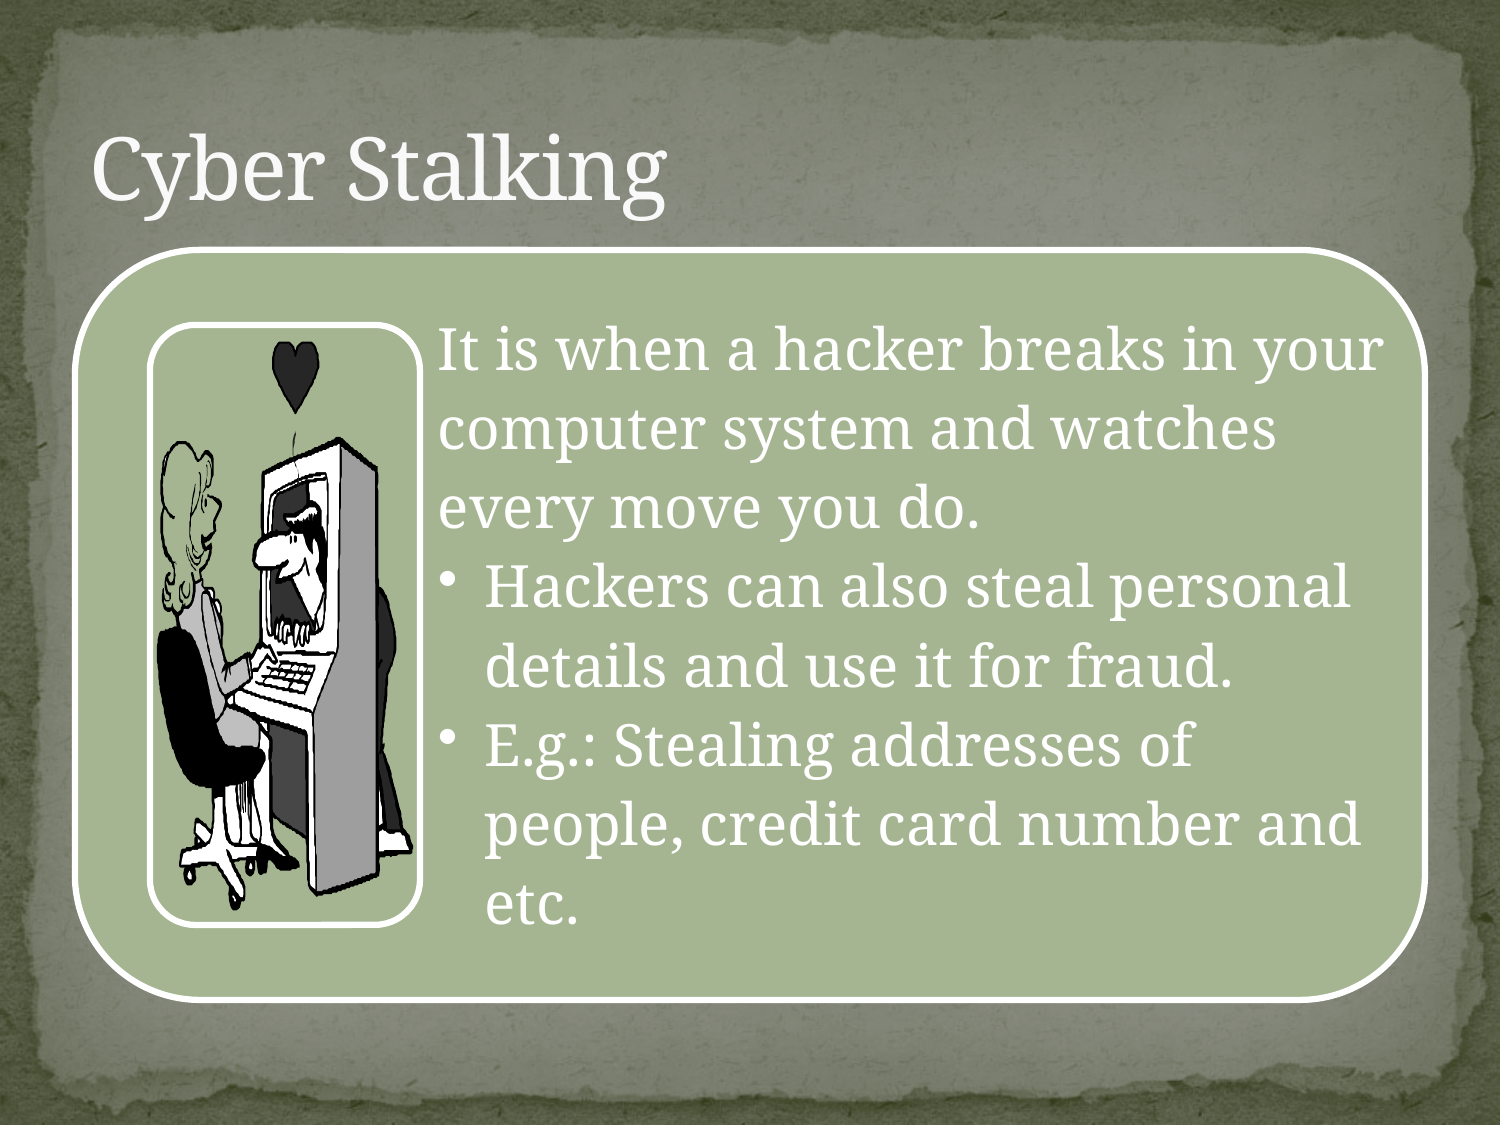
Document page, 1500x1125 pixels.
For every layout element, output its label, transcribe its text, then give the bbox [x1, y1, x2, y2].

title Cyber Stalking [74, 24, 1425, 225]
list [77, 252, 1424, 998]
